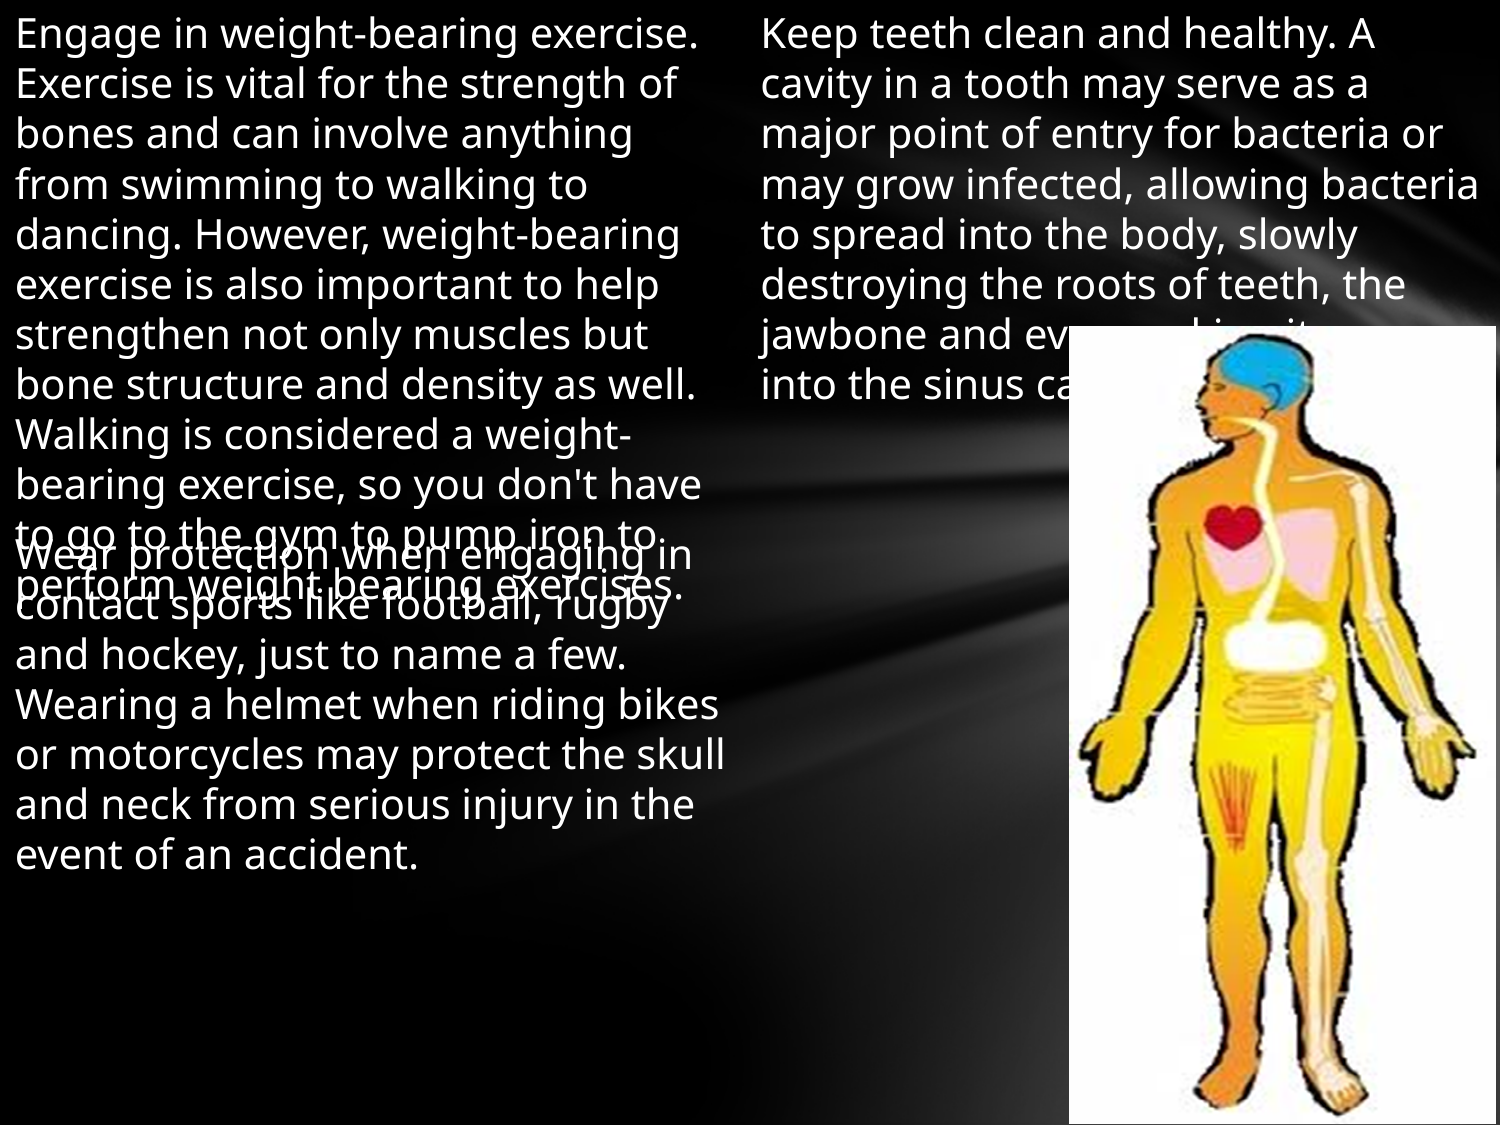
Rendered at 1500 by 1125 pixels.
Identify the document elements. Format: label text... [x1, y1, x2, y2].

text_box Engage in weight-bearing exercise. Exercise is vital for the strength of bones and can involve anything from swimming to walking to dancing. However, weight-bearing exercise is also important to help strengthen not only muscles but bone structure and density as well. Walking is considered a weight-bearing exercise, so you don't have to go to the gym to pump iron to perform weight bearing exercises. [0, 0, 750, 520]
picture [1069, 325, 1496, 1124]
text_box Wear protection when engaging in contact sports like football, rugby and hockey, just to name a few. Wearing a helmet when riding bikes or motorcycles may protect the skull and neck from serious injury in the event of an accident. [0, 520, 750, 885]
text_box Keep teeth clean and healthy. A cavity in a tooth may serve as a major point of entry for bacteria or may grow infected, allowing bacteria to spread into the body, slowly destroying the roots of teeth, the jawbone and even making its way into the sinus cavities [745, 0, 1496, 415]
